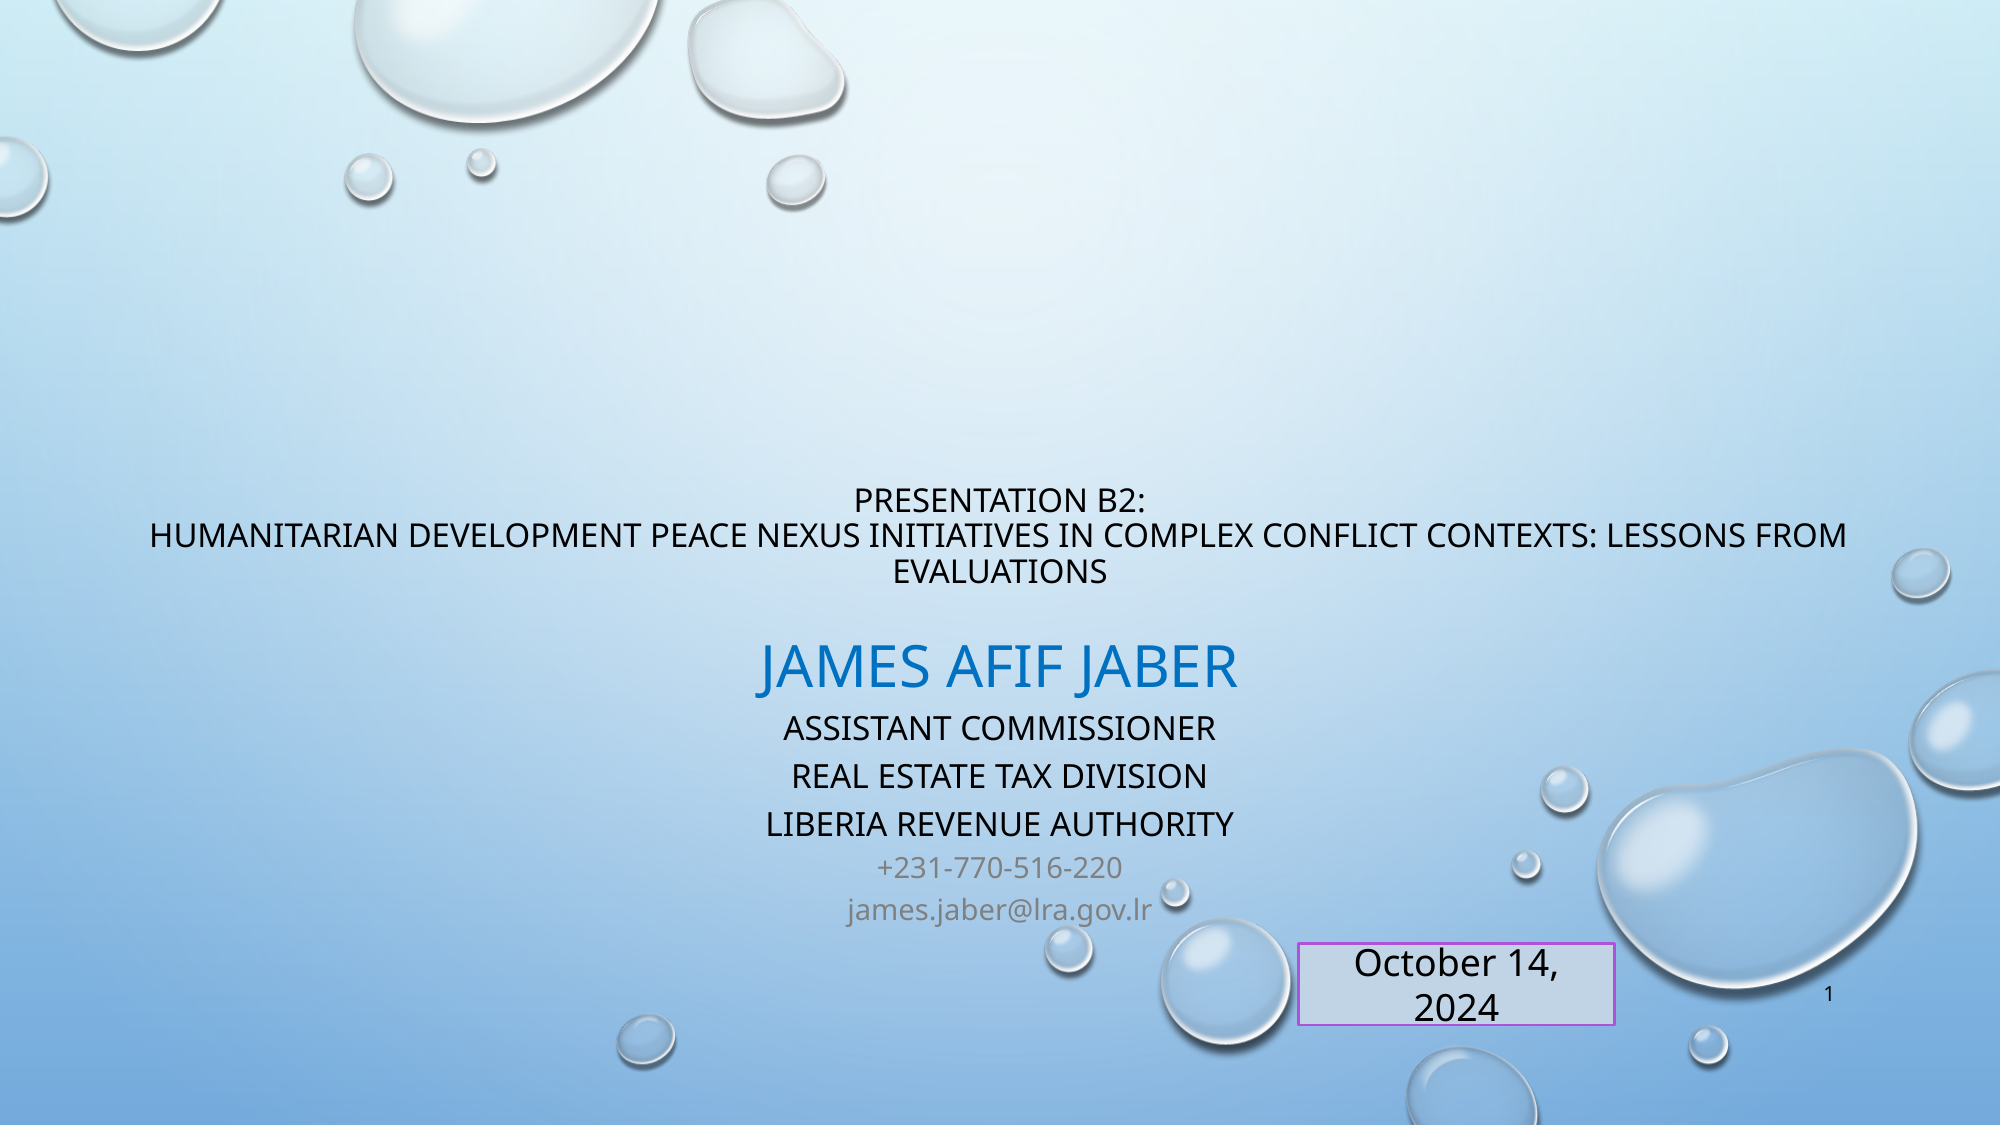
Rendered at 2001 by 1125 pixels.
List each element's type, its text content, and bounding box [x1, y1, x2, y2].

picture [0, 0, 2000, 1125]
title Presentation B2: Humanitarian Development Peace Nexus Initiatives in Complex Conflict Contexts: Lessons from Evaluations [28, 181, 1971, 598]
subtitle James Afif Jaber Assistant commissioner Real estate tax division Liberia revenue authority +231-770-516-220 james.jaber@lra.gov.lr [287, 607, 1713, 944]
slide_number 1 [1724, 965, 1851, 1025]
text_box October 14, 2024 [1297, 942, 1616, 1026]
